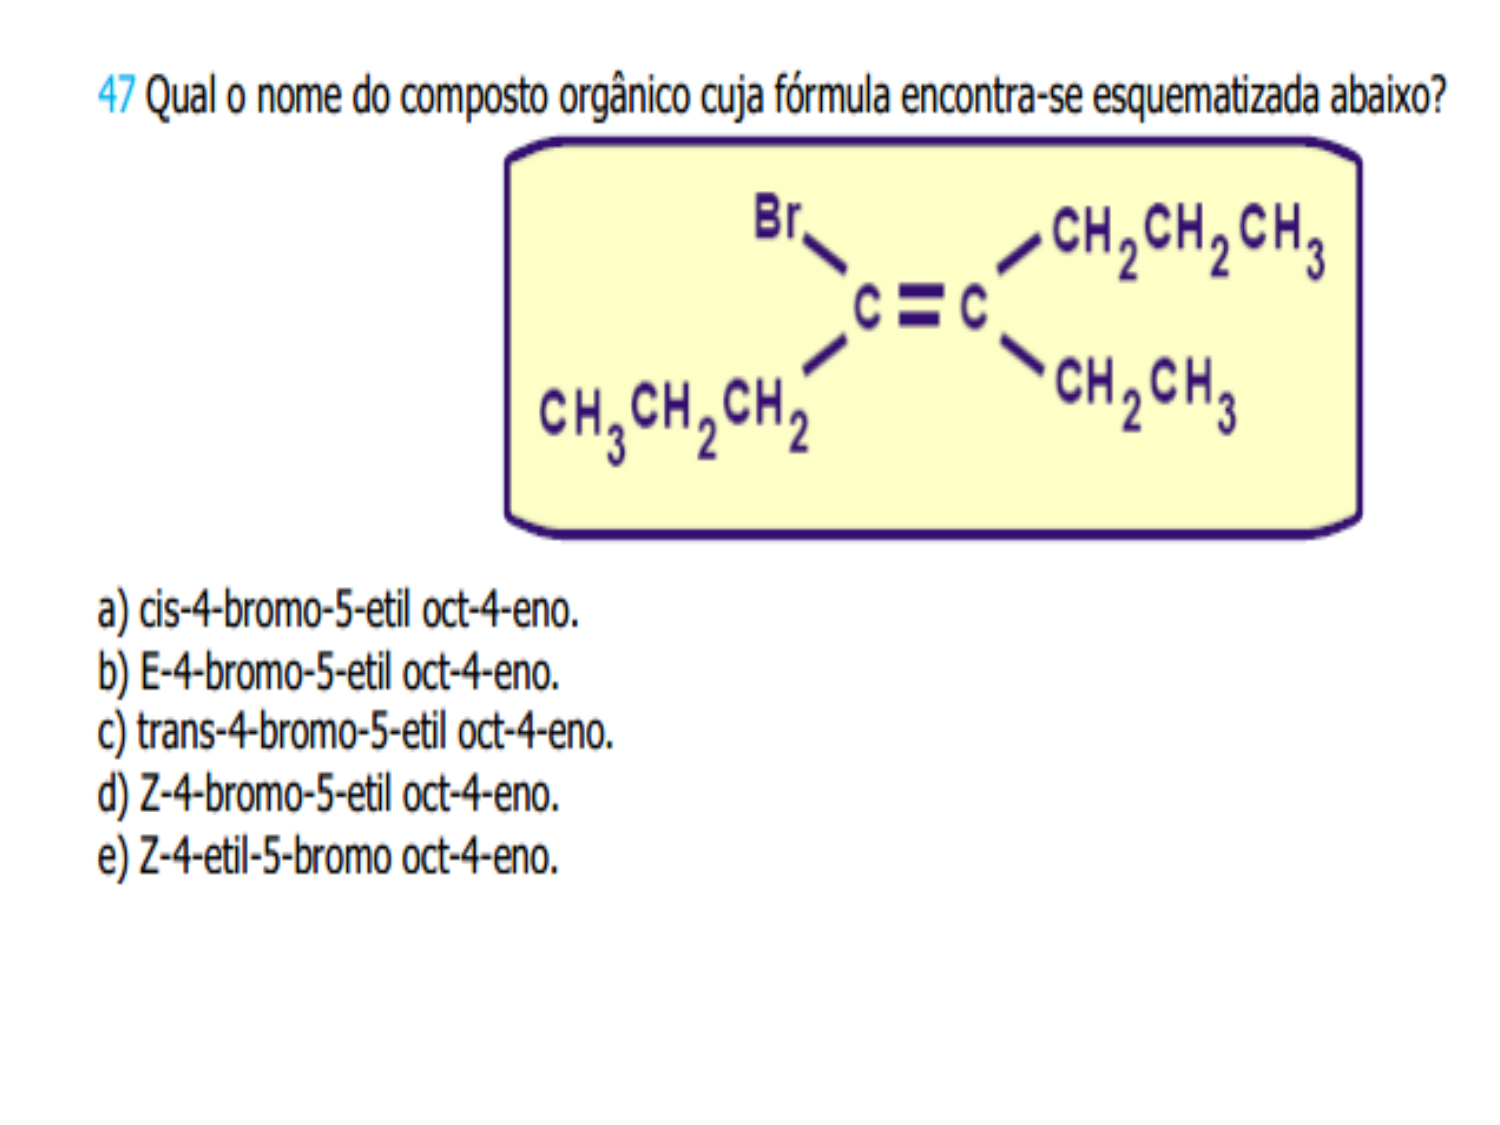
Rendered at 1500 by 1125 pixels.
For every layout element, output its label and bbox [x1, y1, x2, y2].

picture [38, 0, 1500, 965]
